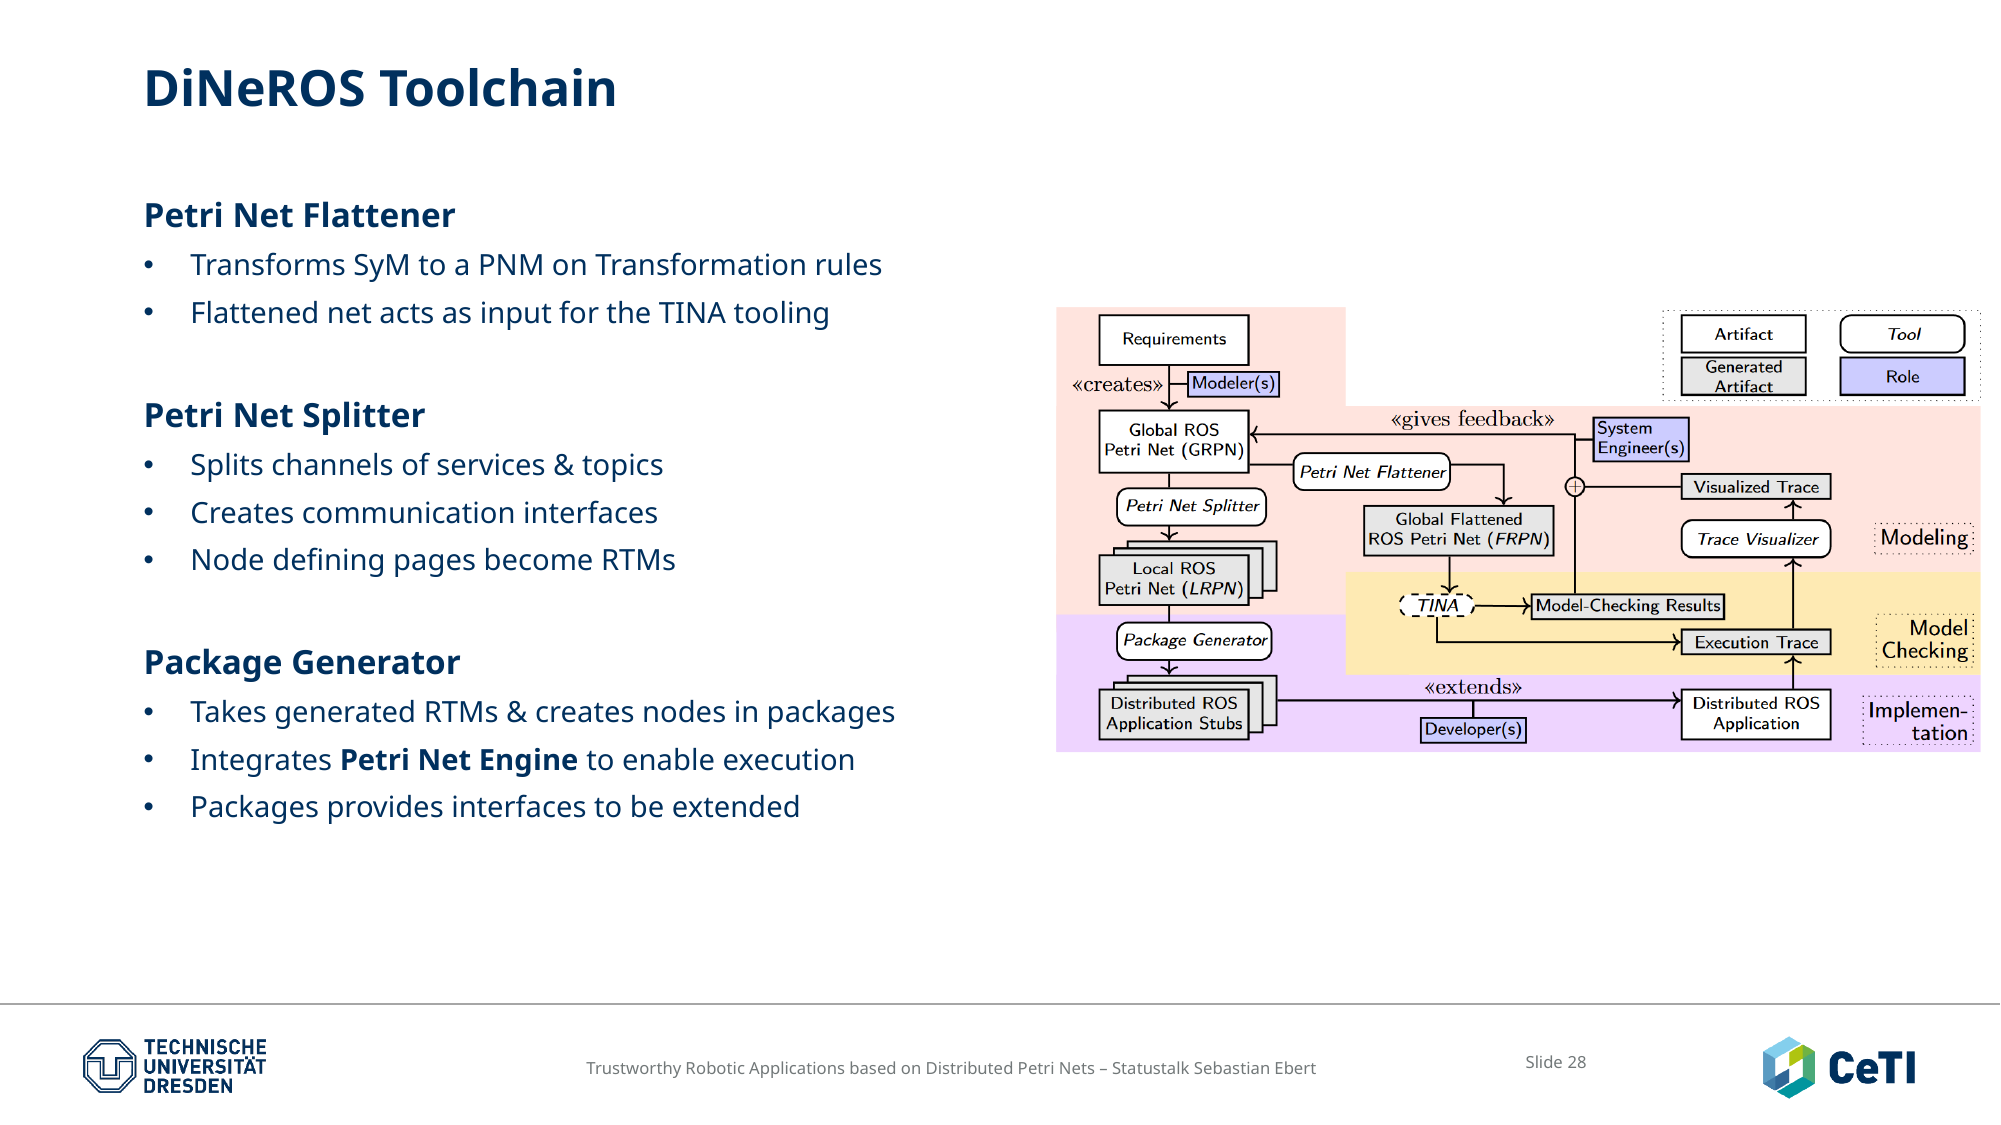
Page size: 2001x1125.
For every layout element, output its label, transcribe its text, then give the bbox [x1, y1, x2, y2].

picture [1055, 304, 1983, 754]
text_box Petri Net Flattener Transforms SyM to a PNM on Transformation rules Flattened net acts as input for the TINA tooling Petri Net Splitter Splits channels of services & topics Creates communication interfaces Node defining pages become RTMs Package Generator Takes generated RTMs & creates nodes in packages Integrates Petri Net Engine to enable execution Packages provides interfaces to be extended [143, 194, 935, 985]
picture [83, 1039, 266, 1093]
title DiNeROS Toolchain [143, 56, 1880, 141]
picture [1762, 1036, 1977, 1101]
